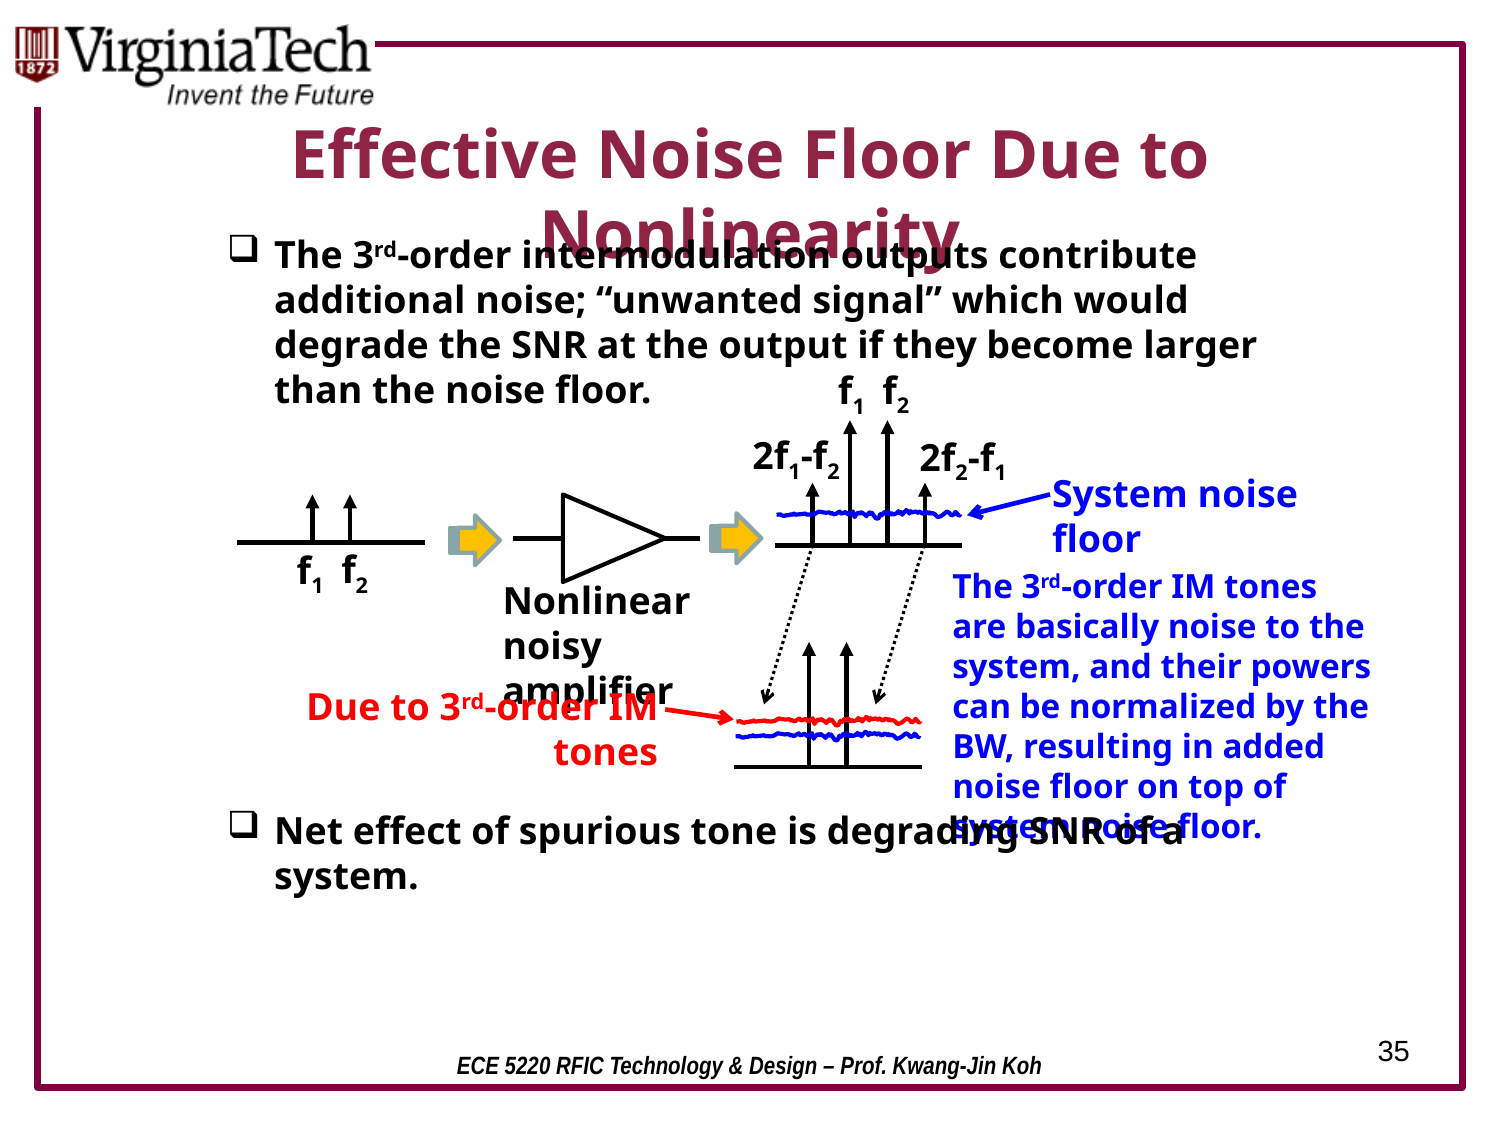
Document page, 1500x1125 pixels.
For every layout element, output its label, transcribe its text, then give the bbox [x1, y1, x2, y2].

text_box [664, 709, 734, 720]
text_box 2f1-f2 [737, 424, 769, 491]
text_box [709, 511, 764, 566]
text_box f2 [326, 551, 388, 605]
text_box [763, 544, 813, 705]
text_box [448, 513, 503, 568]
text_box [560, 492, 667, 537]
text_box 2f2-f1 [966, 426, 1030, 492]
text_box f2 [867, 359, 929, 418]
title Effective Noise Floor Due to Nonlinearity [75, 104, 1425, 213]
text_box Due to 3rd-order IM tones [276, 675, 674, 781]
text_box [774, 419, 963, 546]
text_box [237, 494, 426, 543]
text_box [733, 641, 922, 768]
text_box Nonlinear noisy amplifier [487, 569, 758, 707]
text_box f1 [281, 551, 343, 606]
text_box f1 [823, 360, 867, 418]
text_box Net effect of spurious tone is degrading SNR of a system. [212, 799, 1331, 905]
text_box The 3rd-order intermodulation outputs contribute additional noise; “unwanted signal” which would degrade the SNR at the output if they become larger than the noise floor. [212, 223, 1331, 419]
text_box System noise floor [1037, 462, 1362, 568]
picture [15, 24, 375, 107]
text_box The 3rd-order IM tones are basically noise to the system, and their powers can be normalized by the BW, resulting in added noise floor on top of system noise floor. [937, 557, 1395, 852]
text_box [560, 546, 653, 569]
slide_number 35 [1074, 1024, 1425, 1103]
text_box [966, 494, 1051, 516]
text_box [875, 544, 925, 705]
